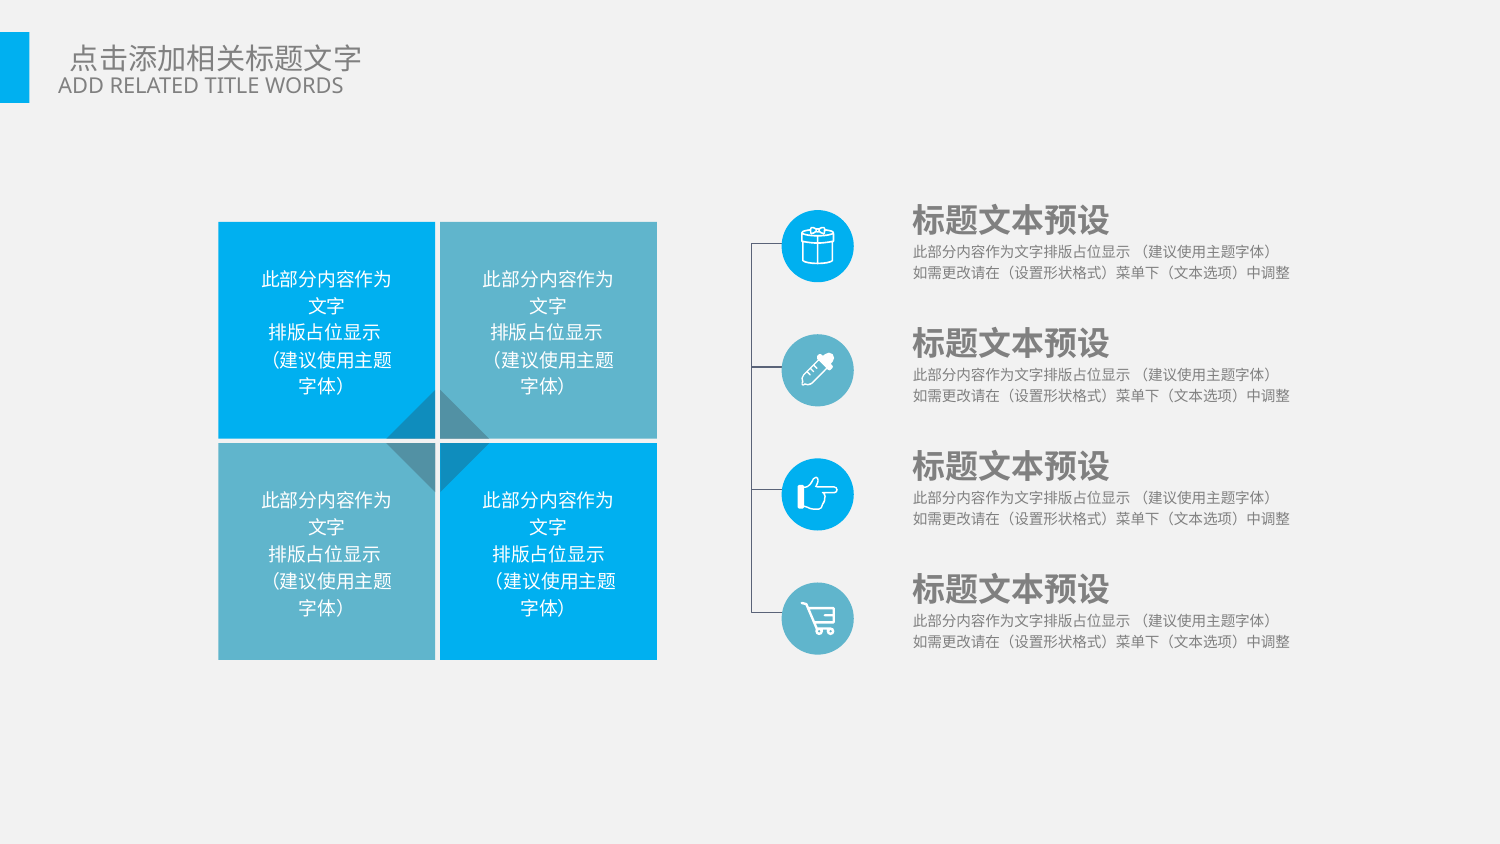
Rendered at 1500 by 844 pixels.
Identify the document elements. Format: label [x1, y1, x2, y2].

text_box [749, 242, 785, 364]
text_box [749, 364, 785, 487]
text_box [218, 221, 658, 661]
text_box [853, 445, 1355, 543]
text_box [781, 582, 848, 655]
text_box [853, 322, 1355, 420]
text_box [781, 333, 848, 407]
text_box [781, 458, 848, 531]
text_box [749, 487, 785, 615]
text_box [853, 199, 1355, 297]
text_box [781, 209, 848, 283]
text_box [853, 568, 1355, 666]
